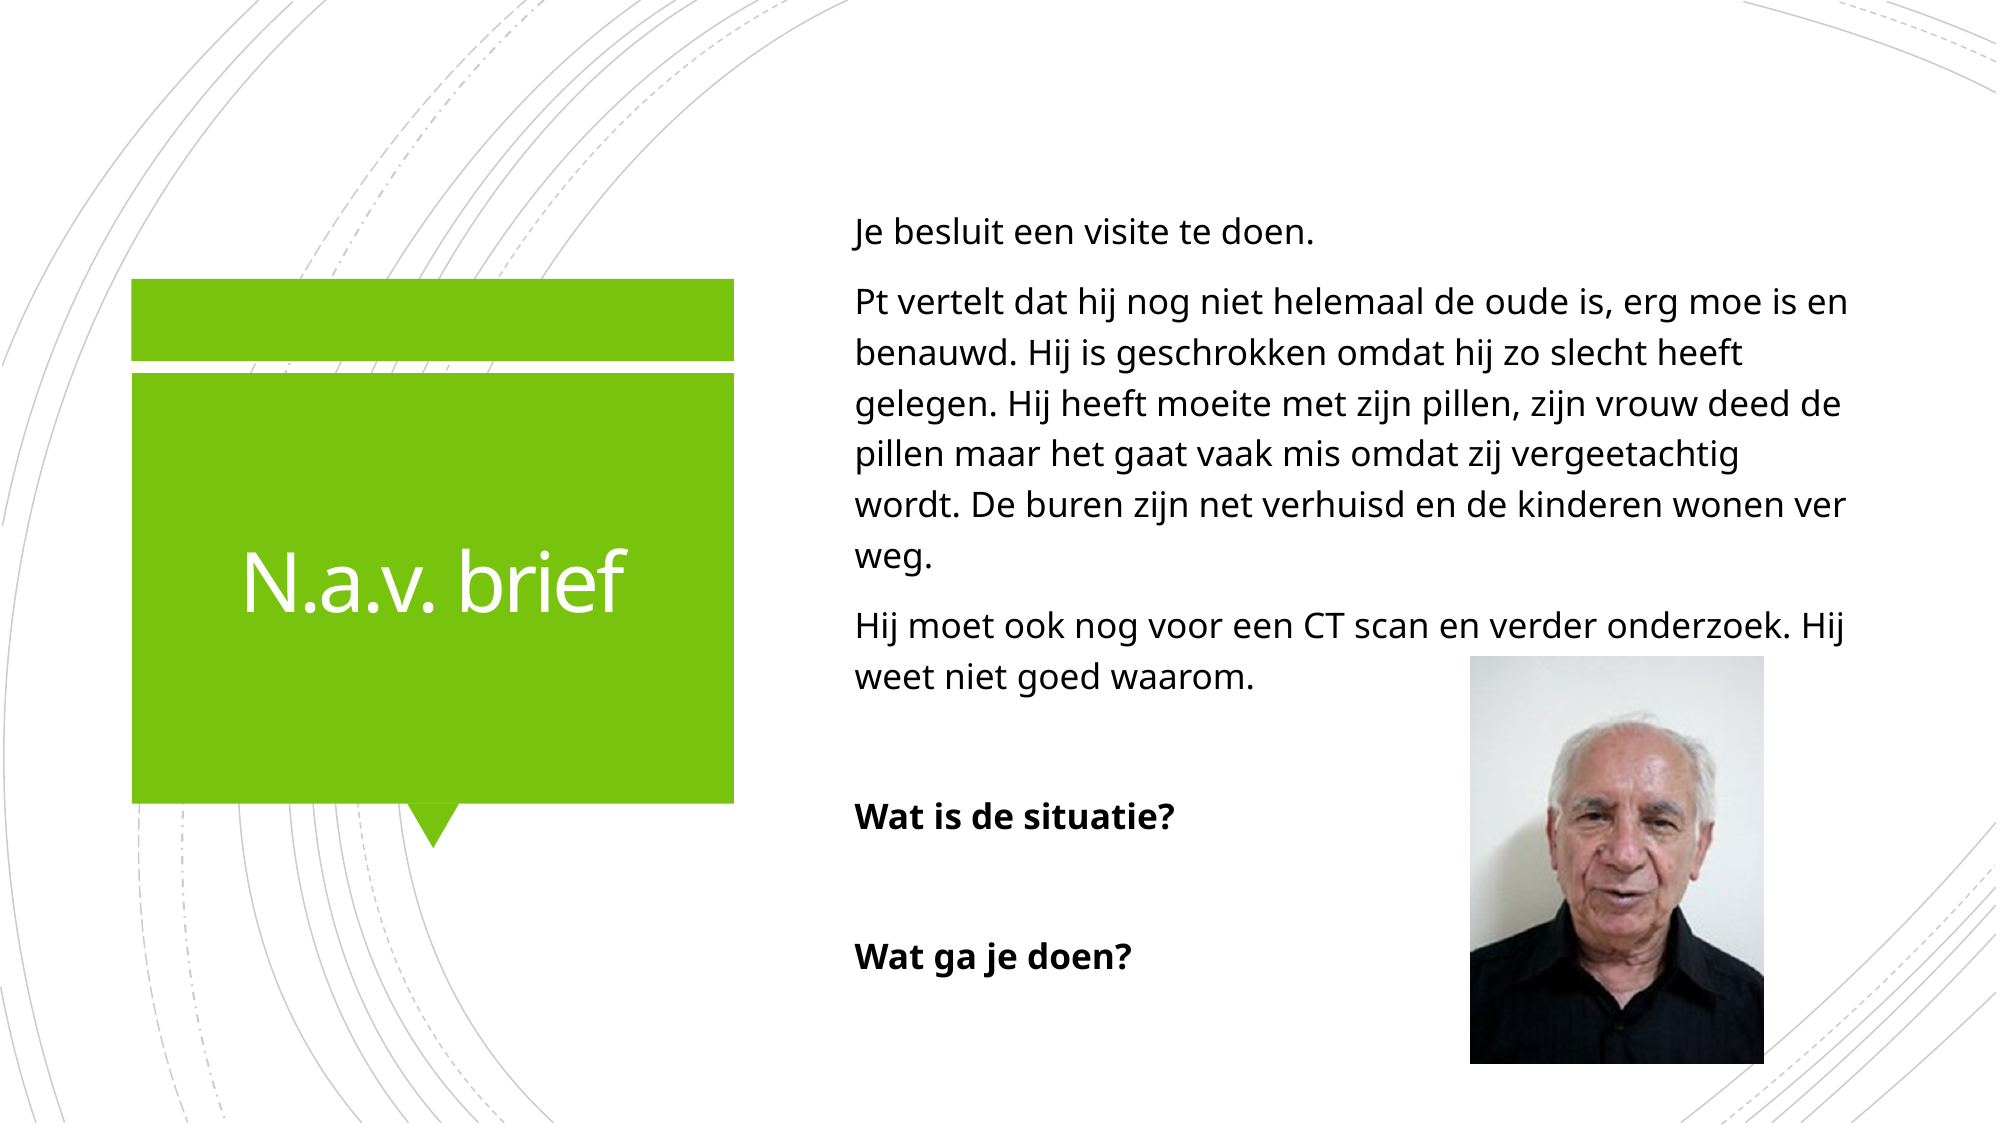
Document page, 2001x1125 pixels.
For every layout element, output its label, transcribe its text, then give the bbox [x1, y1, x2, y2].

list Je besluit een visite te doen. Pt vertelt dat hij nog niet helemaal de oude is, erg moe is en benauwd. Hij is geschrokken omdat hij zo slecht heeft gelegen. Hij heeft moeite met zijn pillen, zijn vrouw deed de pillen maar het gaat vaak mis omdat zij vergeetachtig wordt. De buren zijn net verhuisd en de kinderen wonen ver weg. Hij moet ook nog voor een CT scan en verder onderzoek. Hij weet niet goed waarom. Wat is de situatie? Wat ga je doen? [839, 131, 1871, 993]
title N.a.v. brief [145, 385, 720, 789]
picture [1469, 656, 1764, 1064]
